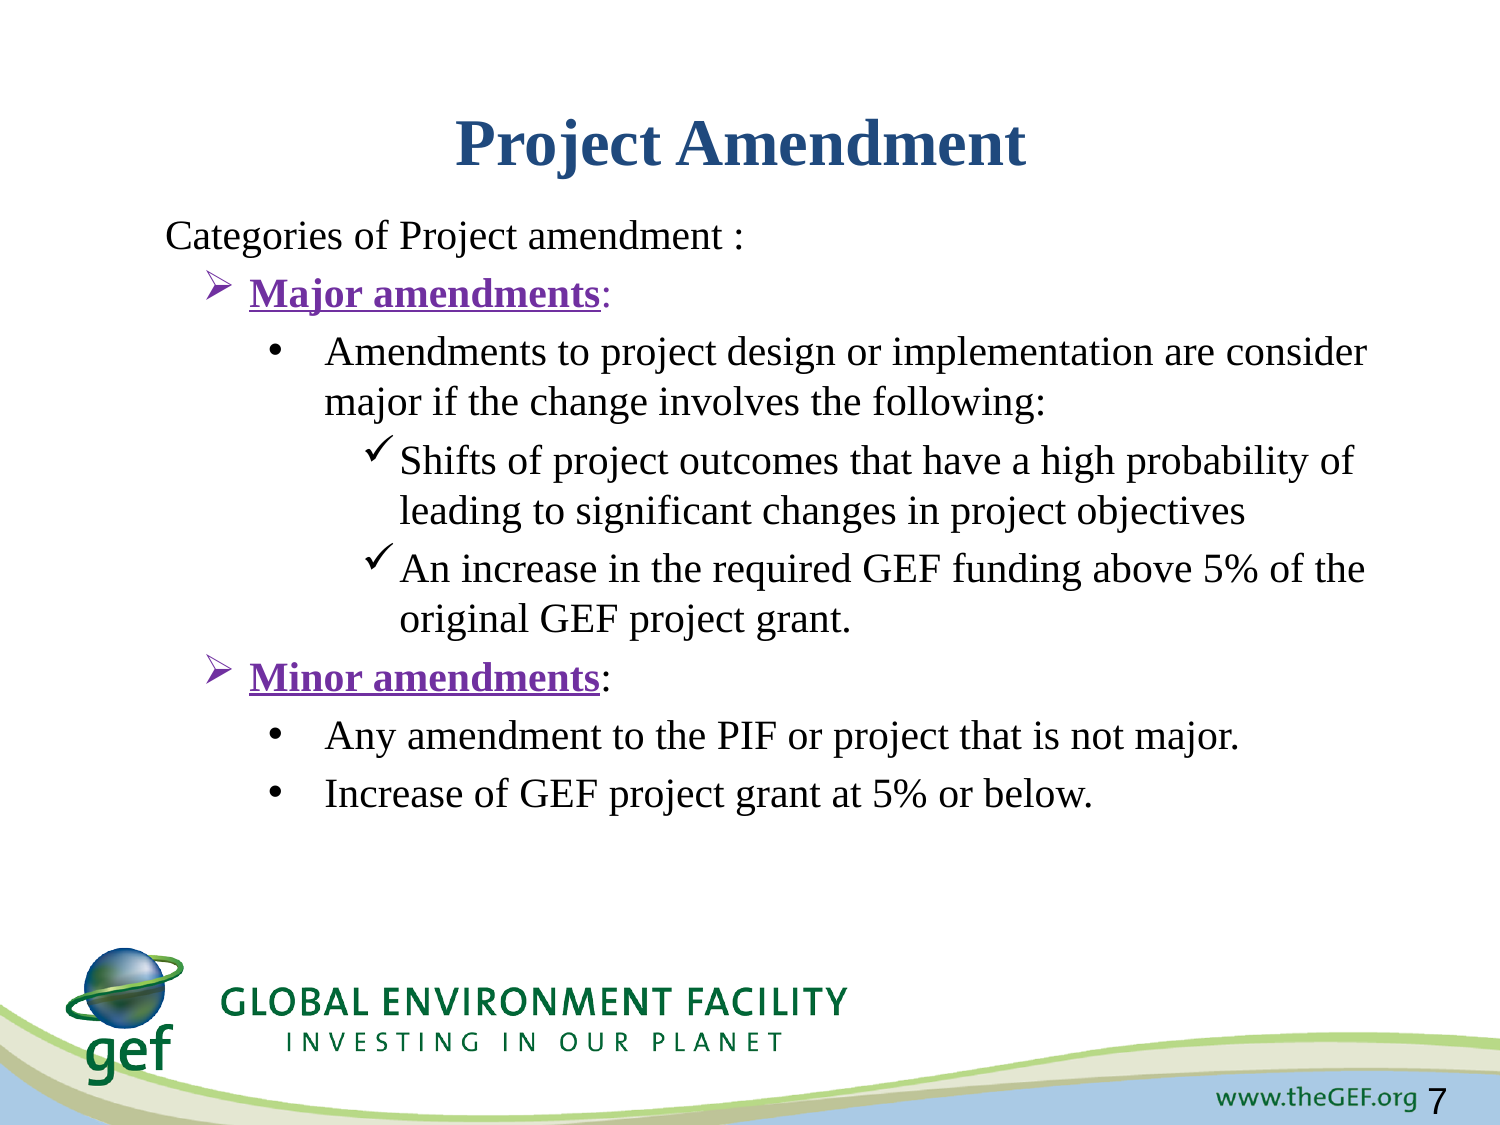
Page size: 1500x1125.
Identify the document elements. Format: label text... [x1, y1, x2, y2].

title Project Amendment [74, 44, 1426, 233]
picture [0, 920, 1500, 1125]
list Categories of Project amendment : Major amendments: Amendments to project design or implementation are consider major if the change involves the following: Shifts of project outcomes that have a high probability of leading to significant changes in project objectives An increase in the required GEF funding above 5% of the original GEF project grant. Minor amendments: Any amendment to the PIF or project that is not major. Increase of GEF project grant at 5% or below. [149, 199, 1426, 876]
